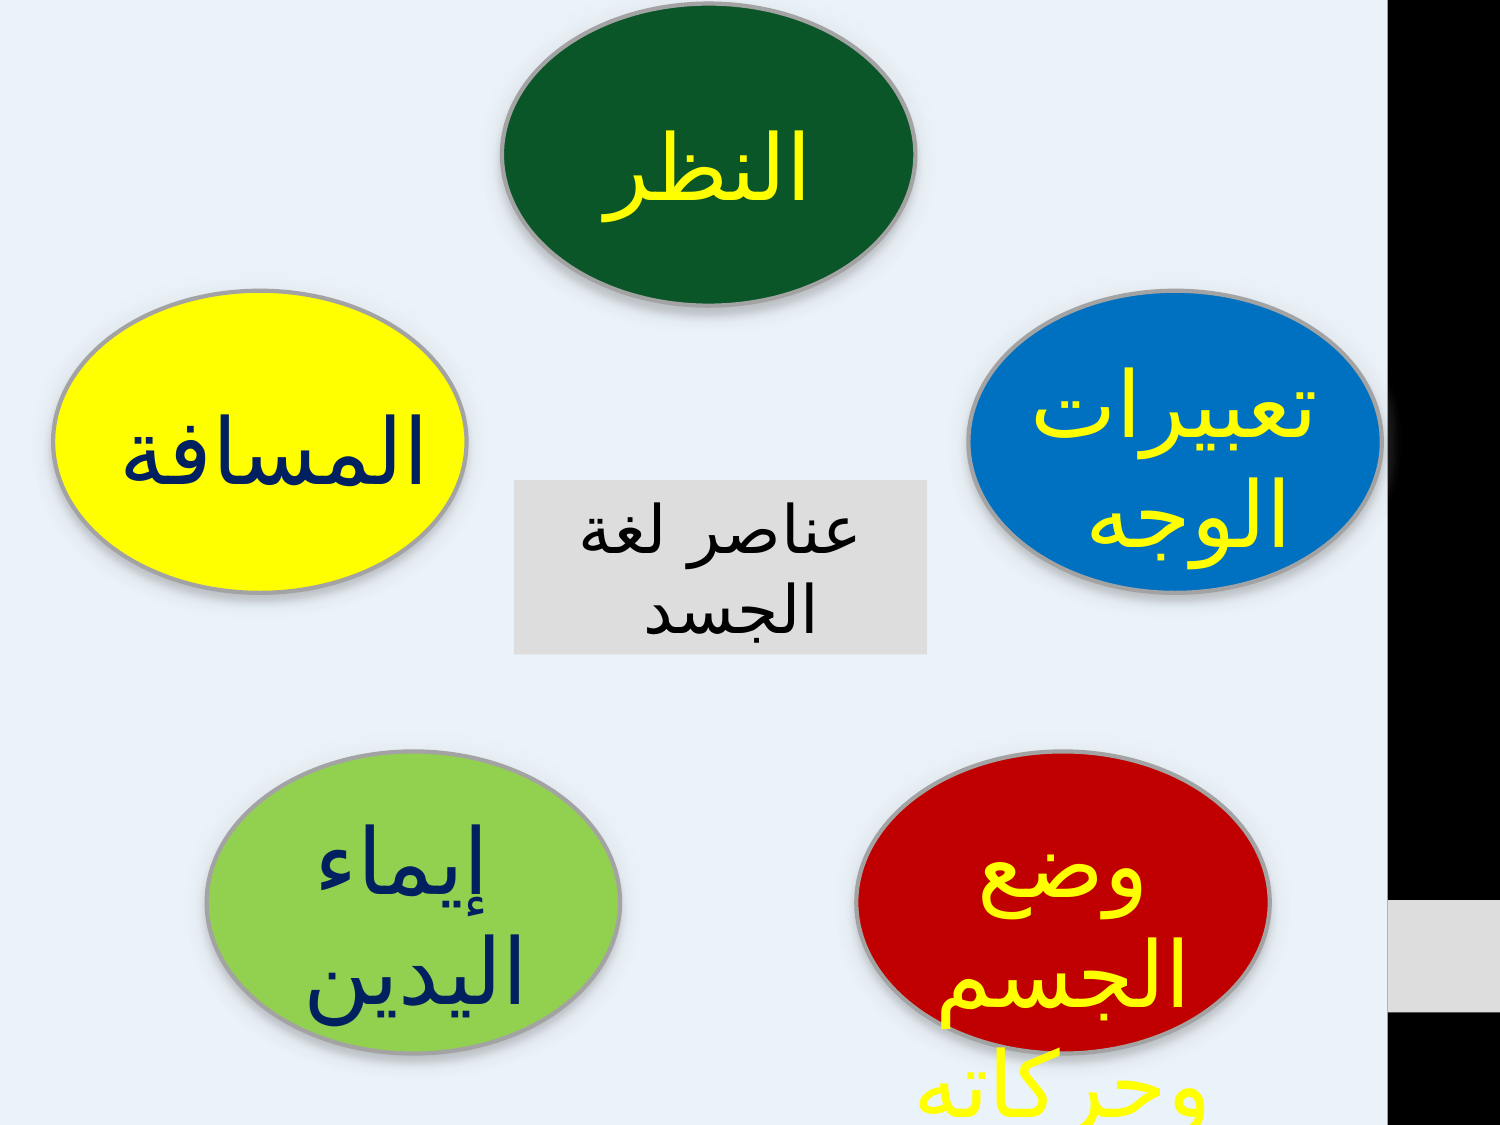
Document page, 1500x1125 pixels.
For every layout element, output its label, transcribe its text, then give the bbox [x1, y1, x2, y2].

text_box النظر [501, 100, 892, 226]
text_box [854, 847, 868, 958]
text_box [455, 387, 469, 497]
text_box [597, 829, 623, 976]
text_box إيماء اليدين [206, 795, 597, 1031]
text_box المسافة [64, 385, 455, 510]
text_box [513, 1, 918, 308]
text_box [1370, 386, 1384, 497]
text_box تعبيرات الوجه [979, 338, 1370, 573]
text_box وضع الجسم وحركاته [868, 798, 1258, 1125]
text_box [910, 749, 1216, 798]
text_box [65, 288, 454, 385]
text_box عناصر لغة الجسد [513, 479, 928, 655]
text_box [72, 510, 447, 595]
text_box [299, 1031, 527, 1056]
text_box [264, 749, 563, 795]
text_box [1021, 288, 1329, 338]
text_box [966, 389, 979, 495]
text_box [1258, 847, 1272, 958]
text_box [50, 388, 64, 495]
text_box [1067, 573, 1283, 595]
